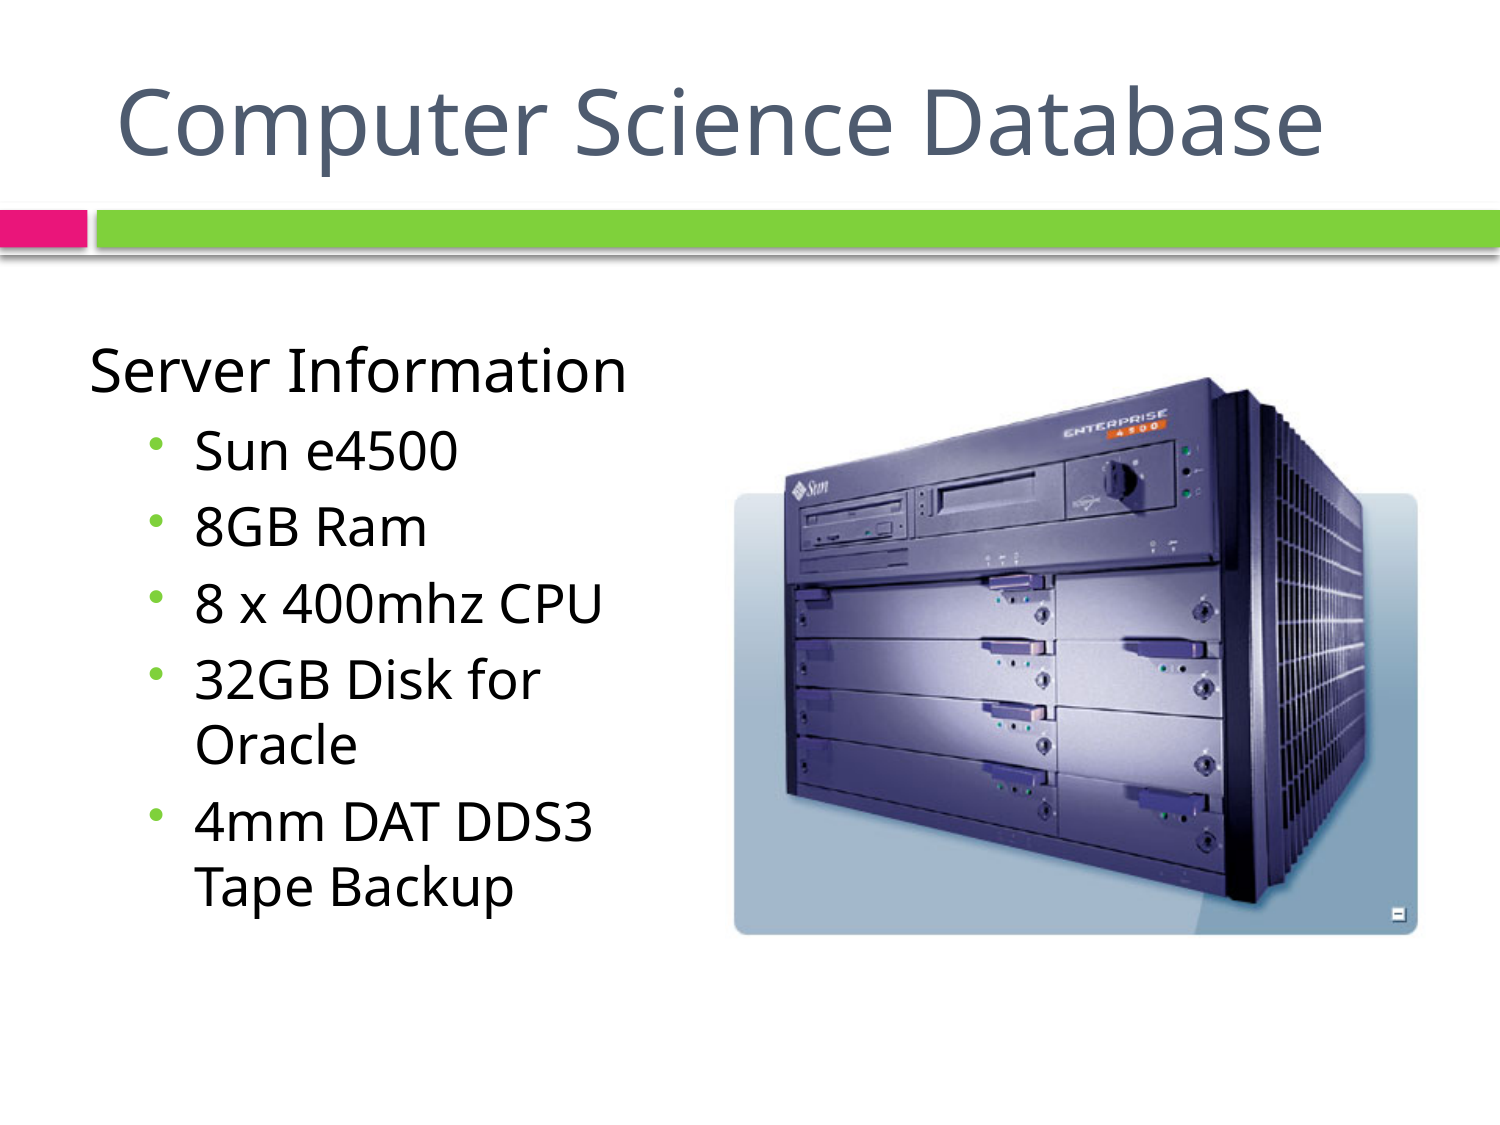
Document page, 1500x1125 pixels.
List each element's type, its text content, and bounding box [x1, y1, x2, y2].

list Server Information Sun e4500 8GB Ram 8 x 400mhz CPU 32GB Disk for Oracle 4mm DAT DDS3 Tape Backup [75, 324, 713, 988]
picture [724, 362, 1429, 943]
title Computer Science Database [100, 37, 1438, 200]
